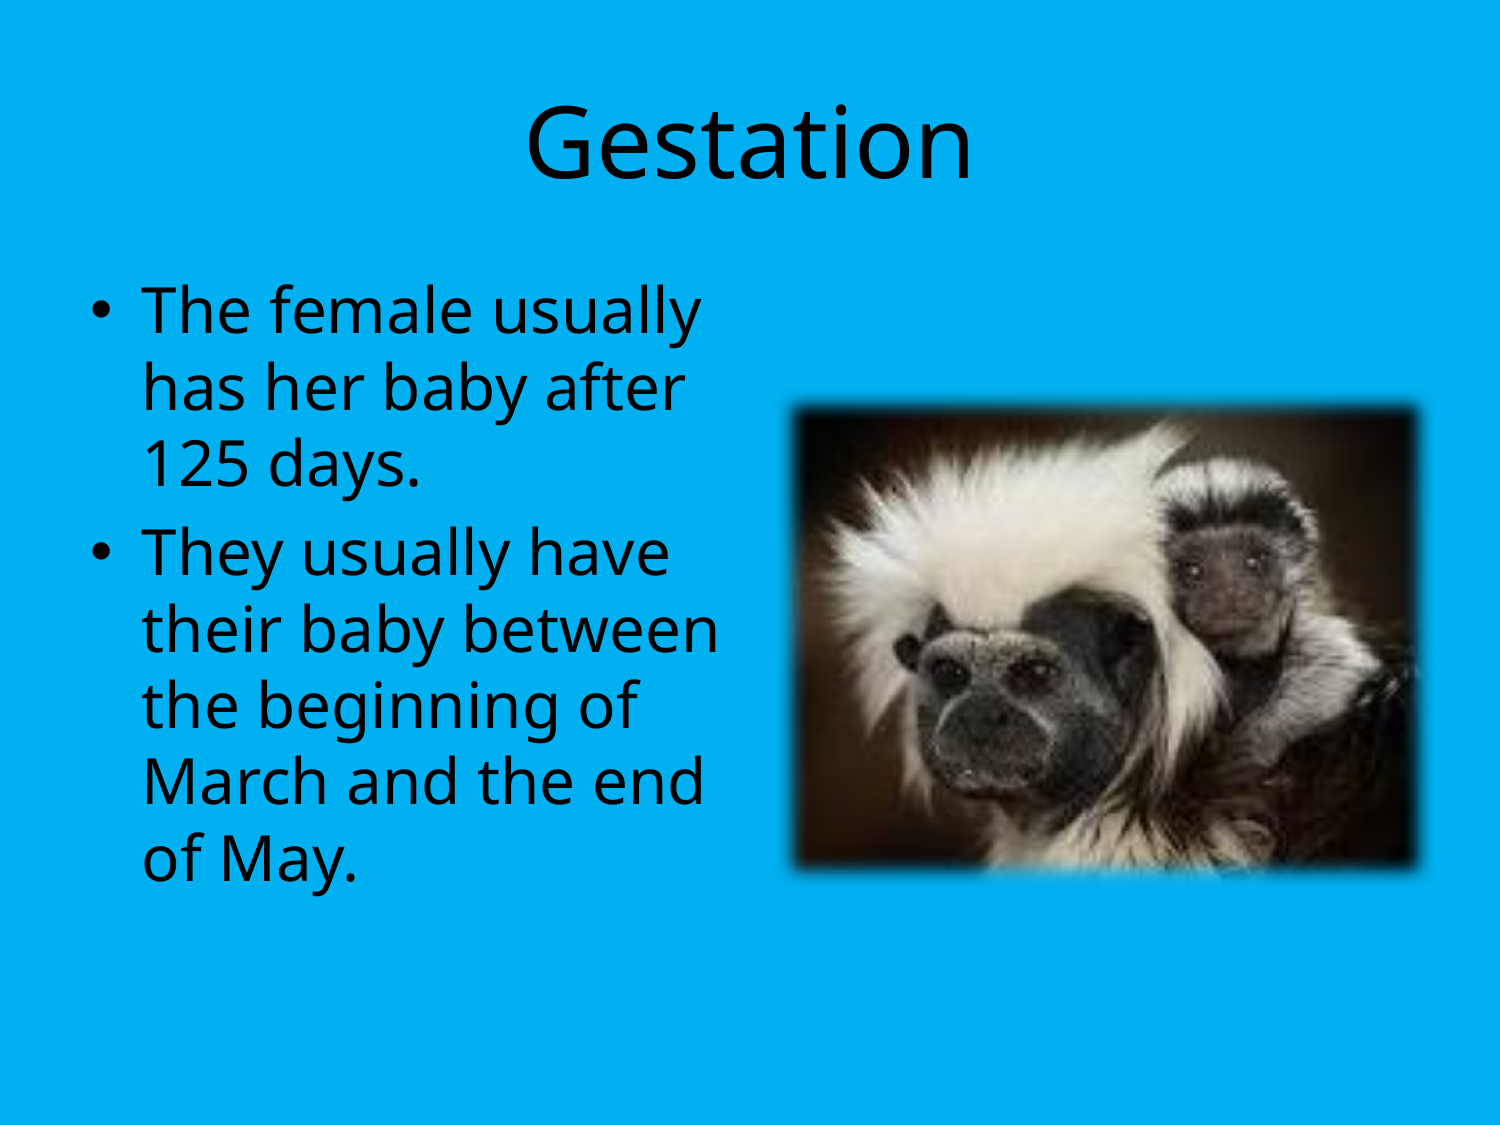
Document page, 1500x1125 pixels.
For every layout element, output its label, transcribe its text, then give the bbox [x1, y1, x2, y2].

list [774, 387, 1436, 888]
title Gestation [75, 45, 1425, 233]
list The female usually has her baby after 125 days. They usually have their baby between the beginning of March and the end of May. [75, 262, 738, 1005]
